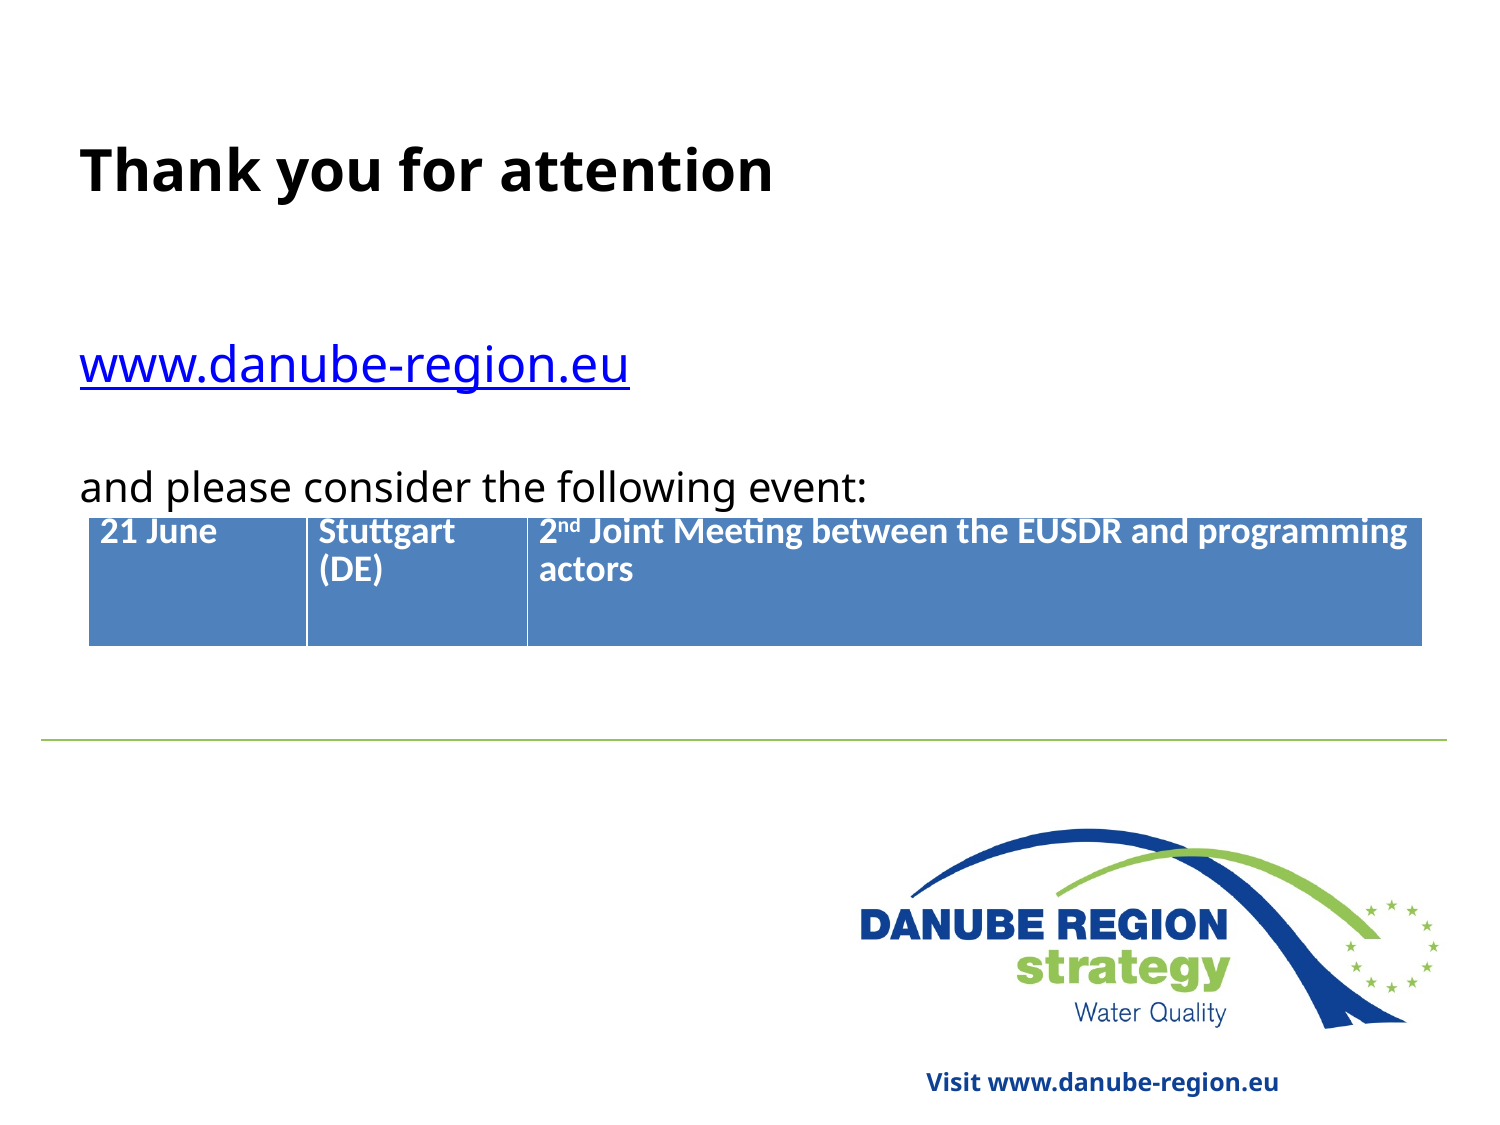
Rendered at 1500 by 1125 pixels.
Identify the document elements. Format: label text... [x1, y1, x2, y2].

table_header 2nd Joint Meeting between the EUSDR and programming actors [528, 518, 1422, 646]
picture [832, 798, 1468, 1059]
text_box Visit www.danube-region.eu [747, 1058, 1459, 1104]
text_box Thank you for attention www.danube-region.eu and please consider the following event: [64, 125, 1424, 699]
table_header Stuttgart (DE) [308, 518, 527, 646]
table_header 21 June [89, 518, 306, 646]
